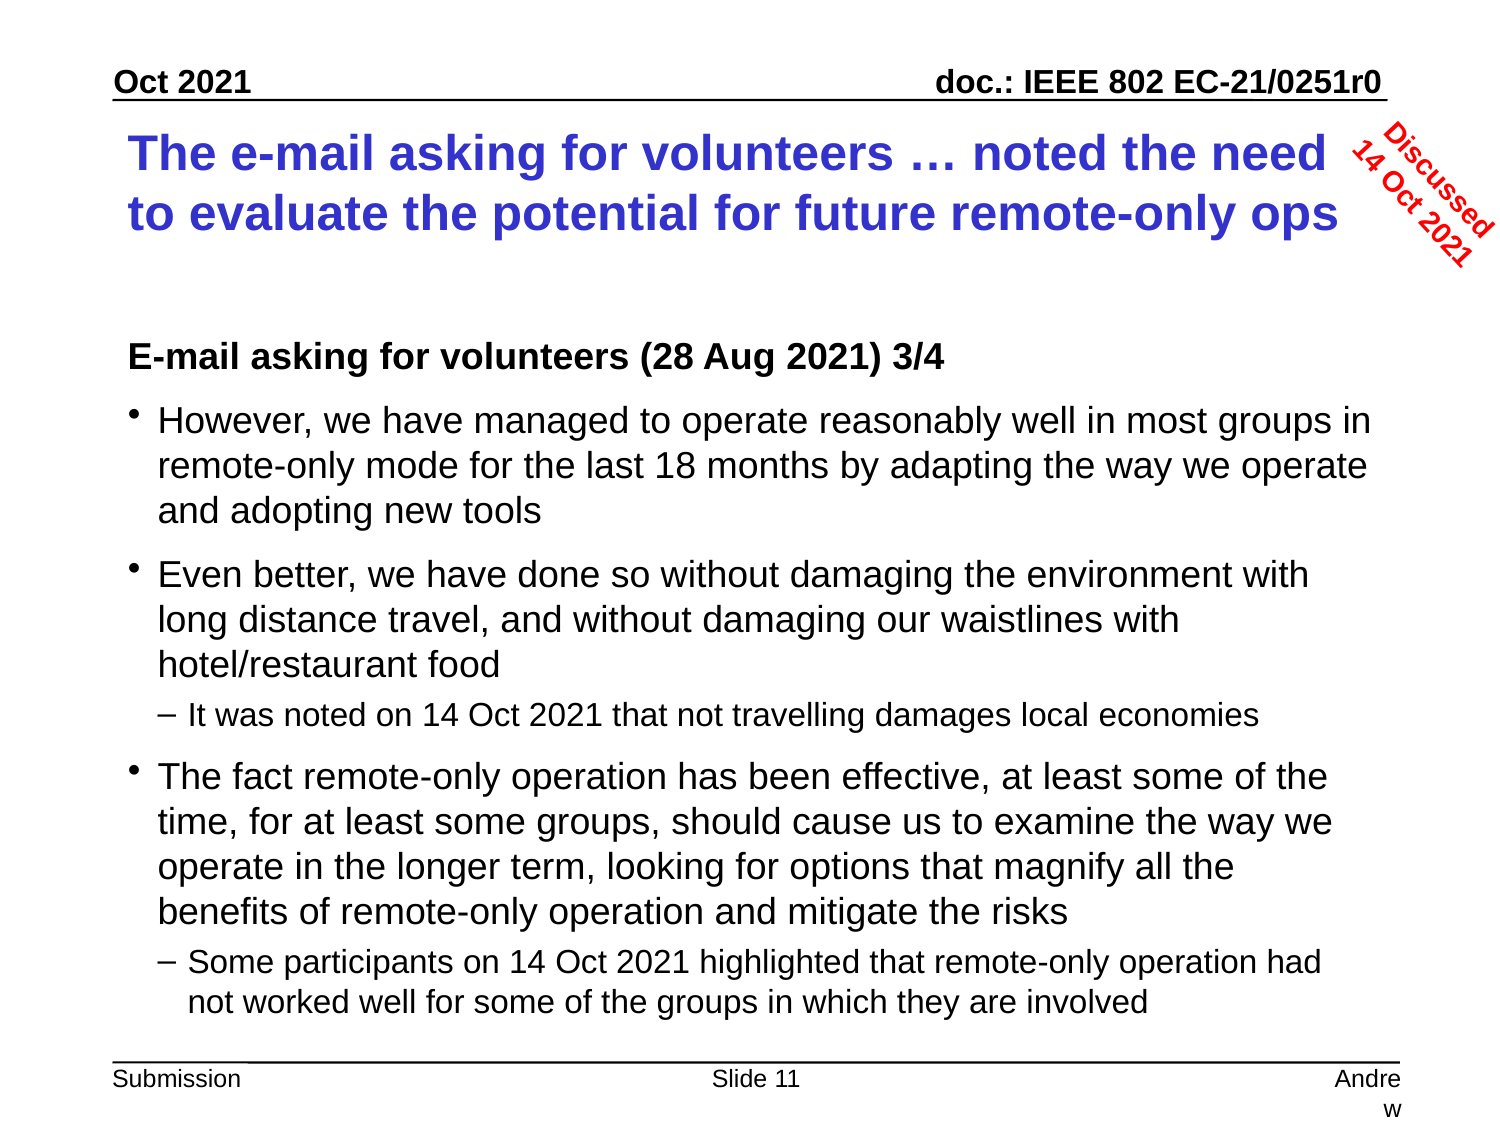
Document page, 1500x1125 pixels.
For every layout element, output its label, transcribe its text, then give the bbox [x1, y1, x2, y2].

list E-mail asking for volunteers (28 Aug 2021) 3/4 However, we have managed to operate reasonably well in most groups in remote-only mode for the last 18 months by adapting the way we operate and adopting new tools Even better, we have done so without damaging the environment with long distance travel, and without damaging our waistlines with hotel/restaurant food It was noted on 14 Oct 2021 that not travelling damages local economies The fact remote-only operation has been effective, at least some of the time, for at least some groups, should cause us to examine the way we operate in the longer term, looking for options that magnify all the benefits of remote-only operation and mitigate the risks Some participants on 14 Oct 2021 highlighted that remote-only operation had not worked well for some of the groups in which they are involved [112, 324, 1388, 1000]
text_box Discussed 14 Oct 2021 [1312, 87, 1500, 308]
slide_number Slide 11 [709, 1061, 803, 1093]
title The e-mail asking for volunteers … noted the need to evaluate the potential for future remote-only ops [112, 112, 1388, 288]
footer Andrew Myles, Cisco [1320, 1061, 1402, 1093]
